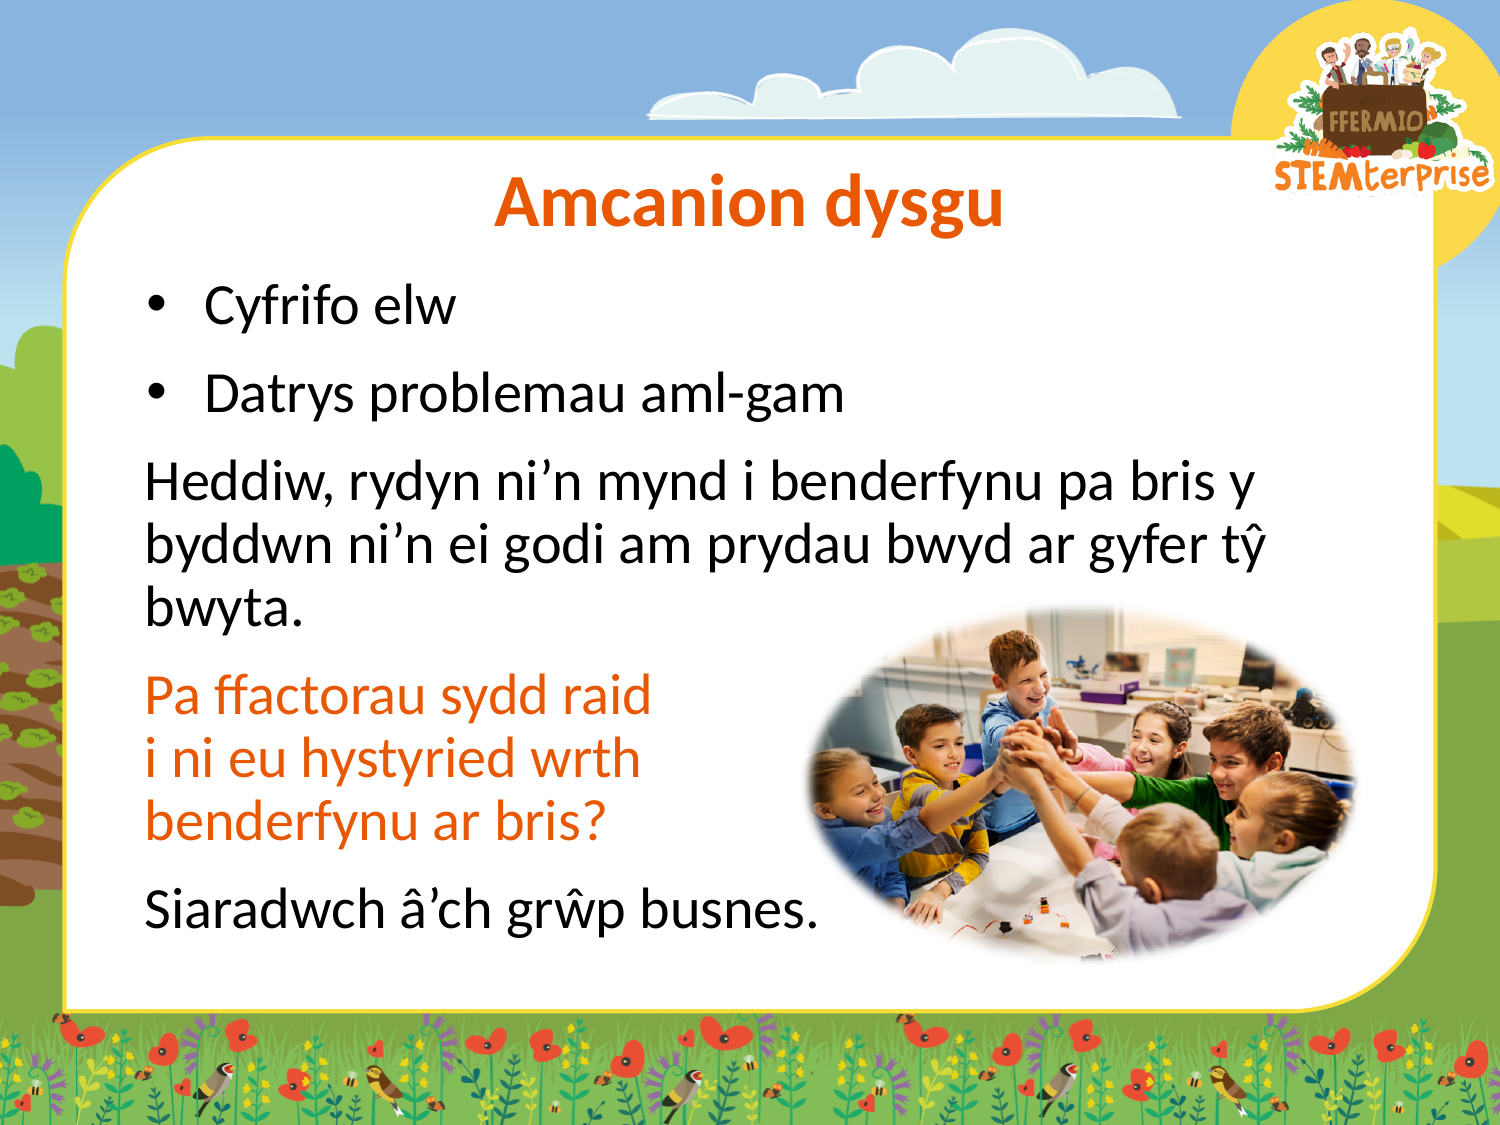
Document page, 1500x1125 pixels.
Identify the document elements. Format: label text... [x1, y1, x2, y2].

list Cyfrifo elw Datrys problemau aml-gam Heddiw, rydyn ni’n mynd i benderfynu pa bris y byddwn ni’n ei godi am prydau bwyd ar gyfer tŷ bwyta. Pa ffactorau sydd raid i ni eu hystyried wrth benderfynu ar bris? Siaradwch â’ch grŵp busnes. [129, 267, 1371, 988]
picture [0, 0, 1500, 1125]
title Amcanion dysgu [218, 137, 1282, 256]
